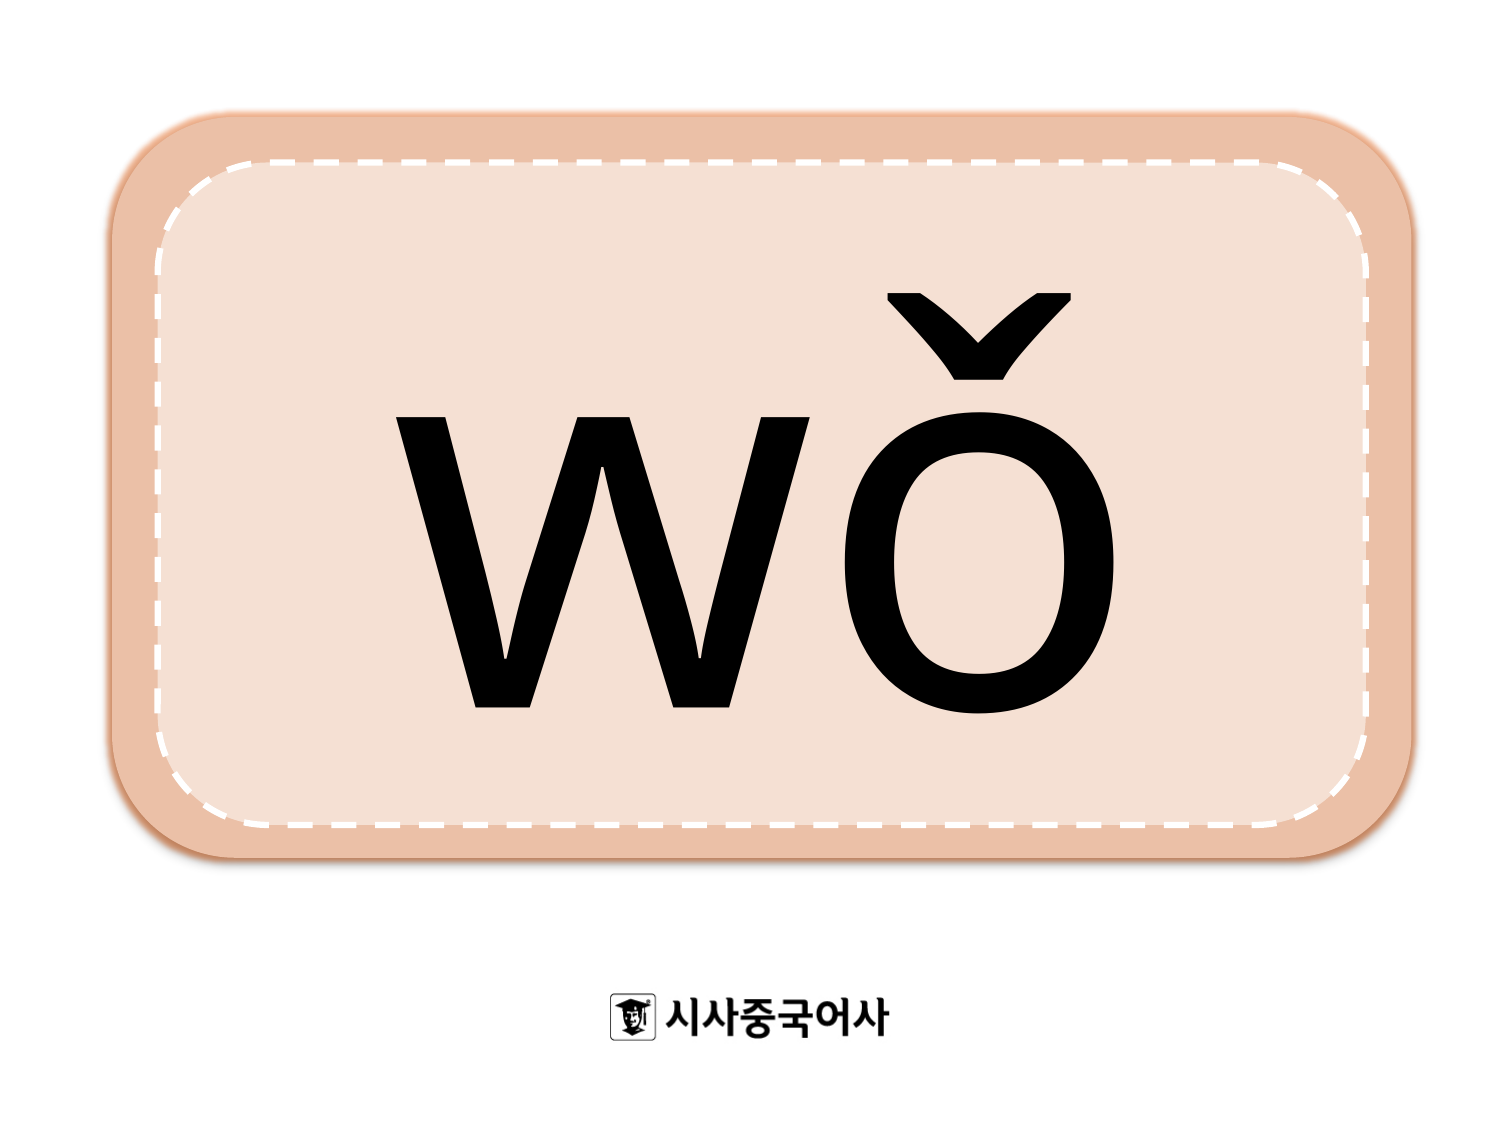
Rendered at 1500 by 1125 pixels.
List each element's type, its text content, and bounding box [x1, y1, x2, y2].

picture [602, 987, 898, 1047]
text_box wǒ [162, 160, 1371, 824]
